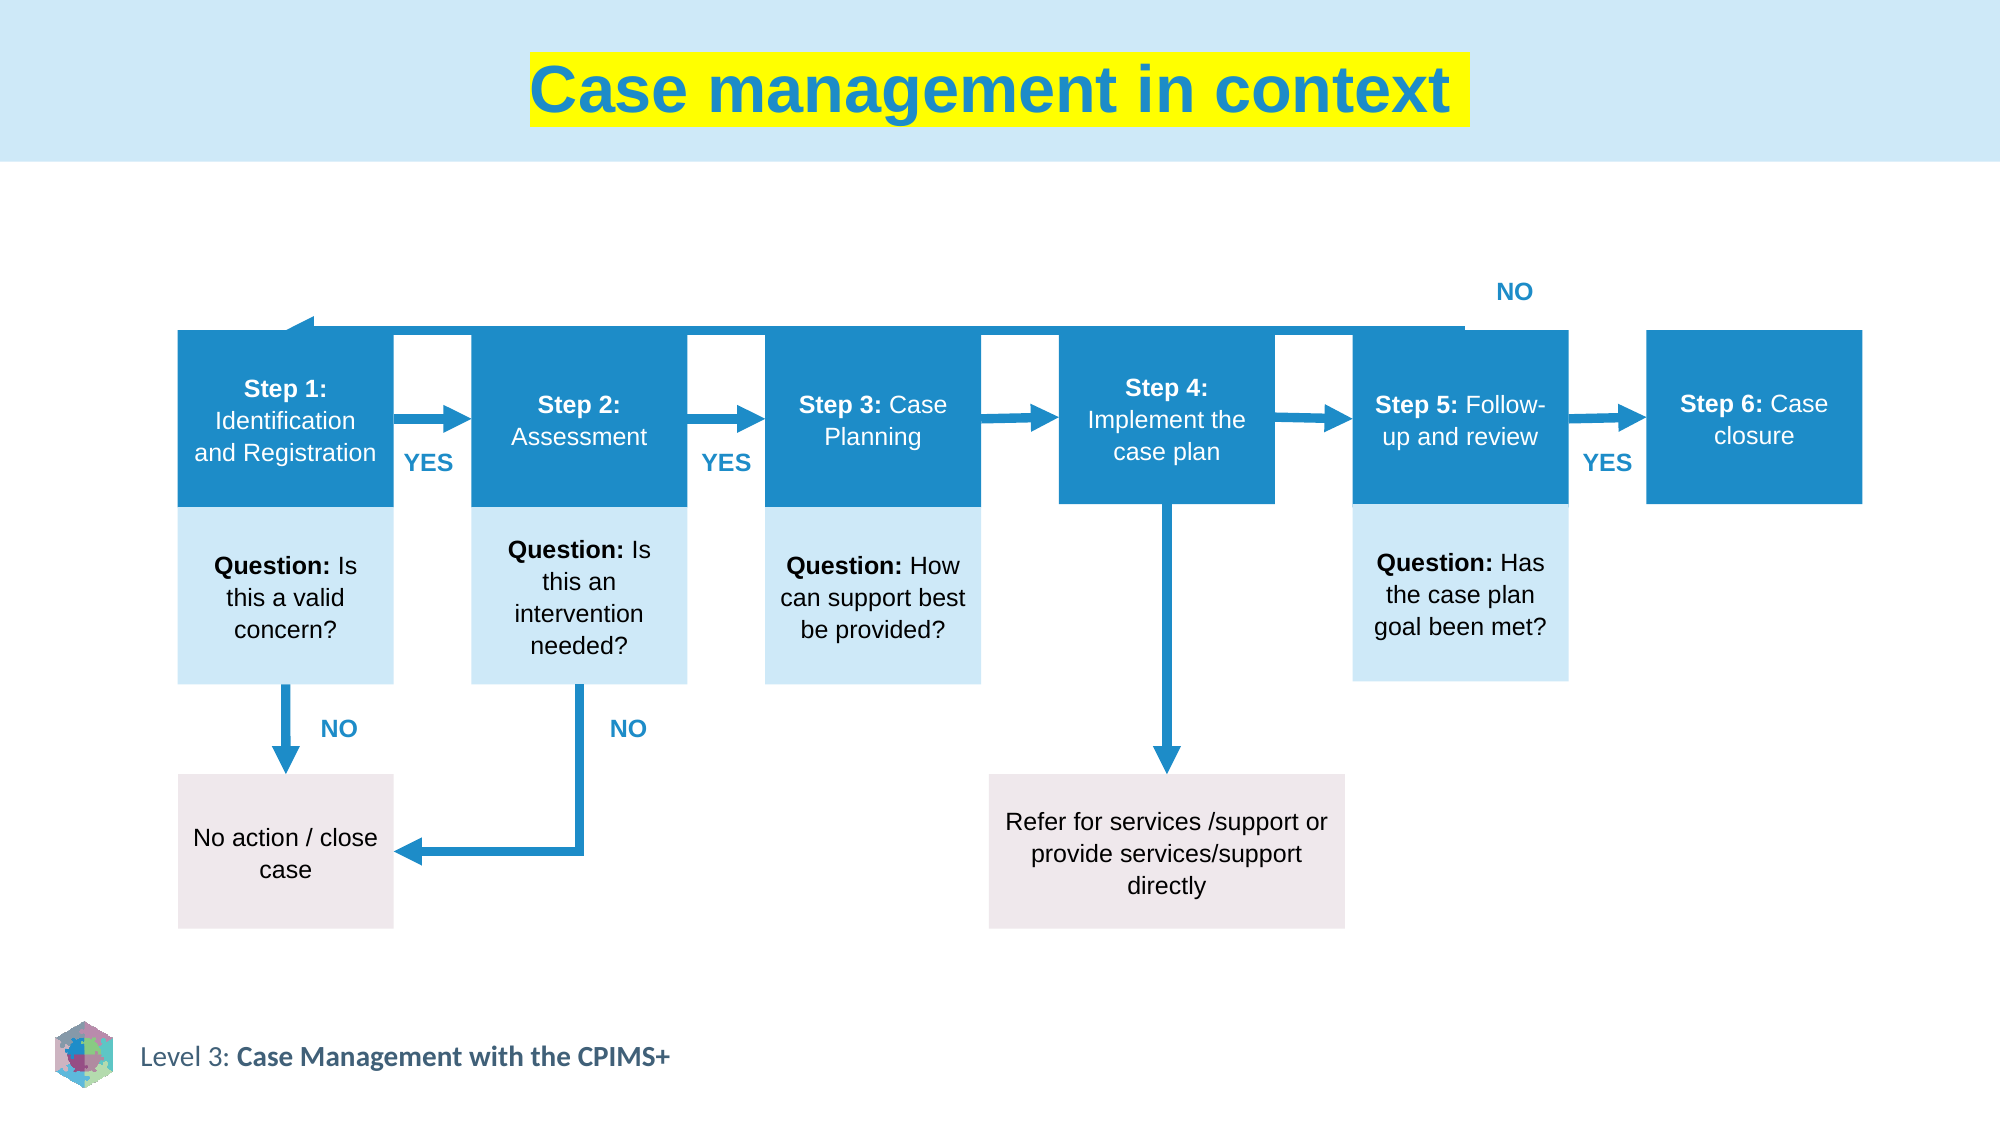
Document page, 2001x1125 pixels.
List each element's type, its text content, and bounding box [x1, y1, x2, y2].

text_box Question: Is this a valid concern? [177, 507, 394, 685]
text_box NO [286, 705, 394, 751]
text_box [403, 675, 571, 861]
text_box Question: Has the case plan goal been met? [1352, 504, 1569, 682]
picture [55, 1021, 113, 1088]
text_box Step 1: Identification and Registration [177, 330, 394, 507]
text_box Step 3: Case Planning [765, 335, 873, 507]
text_box YES [1553, 439, 1662, 484]
text_box Question: How can support best be provided? [876, 507, 982, 685]
text_box Refer for services /support or provide services/support directly [988, 774, 1345, 929]
text_box No action / close case [178, 774, 394, 929]
text_box Step 5: Follow-up and review [1352, 330, 1569, 504]
title Case management in context [137, 19, 873, 163]
text_box NO [574, 705, 683, 751]
text_box Step 3: Case Planning [876, 335, 982, 507]
text_box Step 4: Implement the case plan [1058, 335, 1275, 505]
text_box Step 2: Assessment [471, 335, 688, 507]
text_box Step 6: Case closure [1646, 330, 1863, 505]
text_box Question: How can support best be provided? [765, 507, 873, 685]
text_box YES [672, 439, 780, 484]
text_box NO [1461, 268, 1569, 313]
text_box Question: Is this an intervention needed? [471, 507, 688, 685]
title Case management in context [876, 19, 1863, 163]
text_box YES [374, 439, 483, 484]
